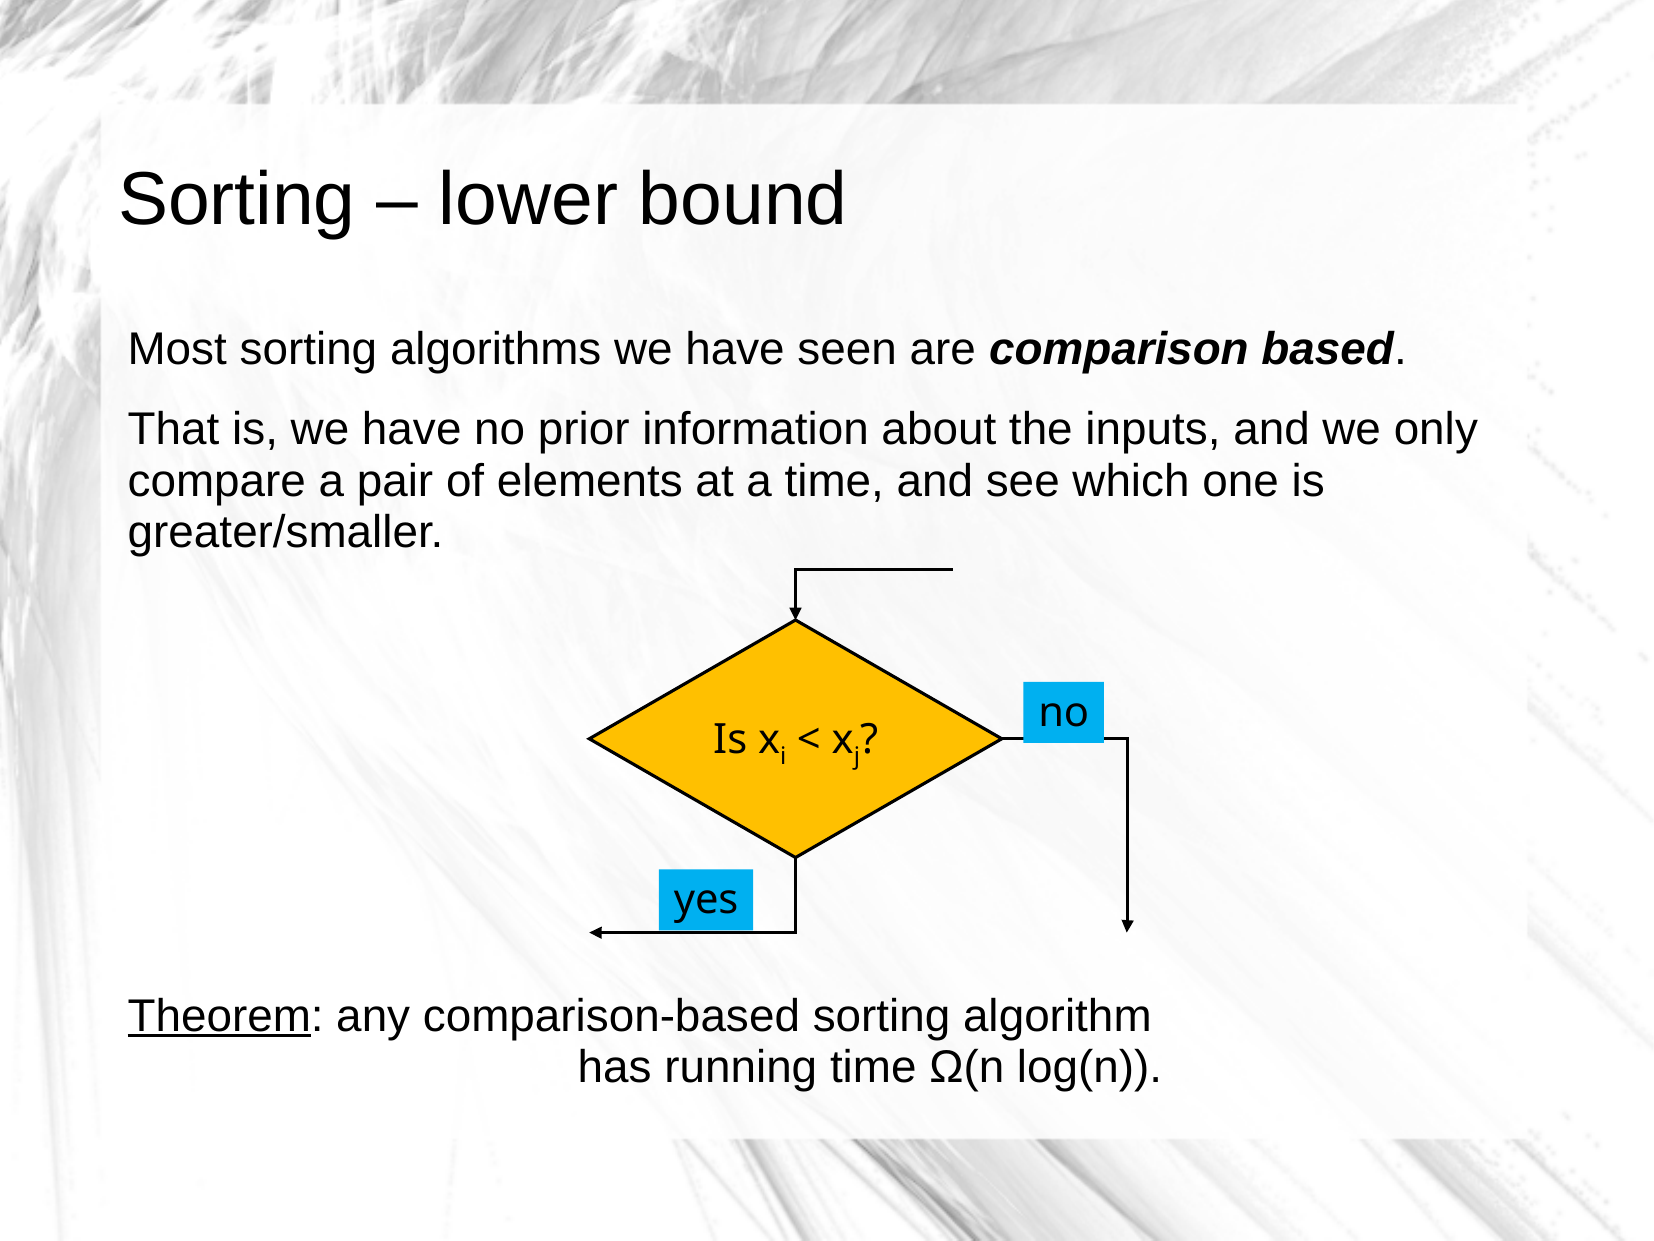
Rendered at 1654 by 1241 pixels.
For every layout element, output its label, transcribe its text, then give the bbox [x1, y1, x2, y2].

title Sorting – lower bound [118, 93, 1506, 299]
picture [0, 0, 1654, 1241]
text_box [589, 569, 1127, 933]
list Most sorting algorithms we have seen are comparison based. That is, we have no prior information about the inputs, and we only compare a pair of elements at a time, and see which one is greater/smaller. Theorem: any comparison-based sorting algorithm has running time Ω(n log(n)). [118, 319, 1571, 1109]
